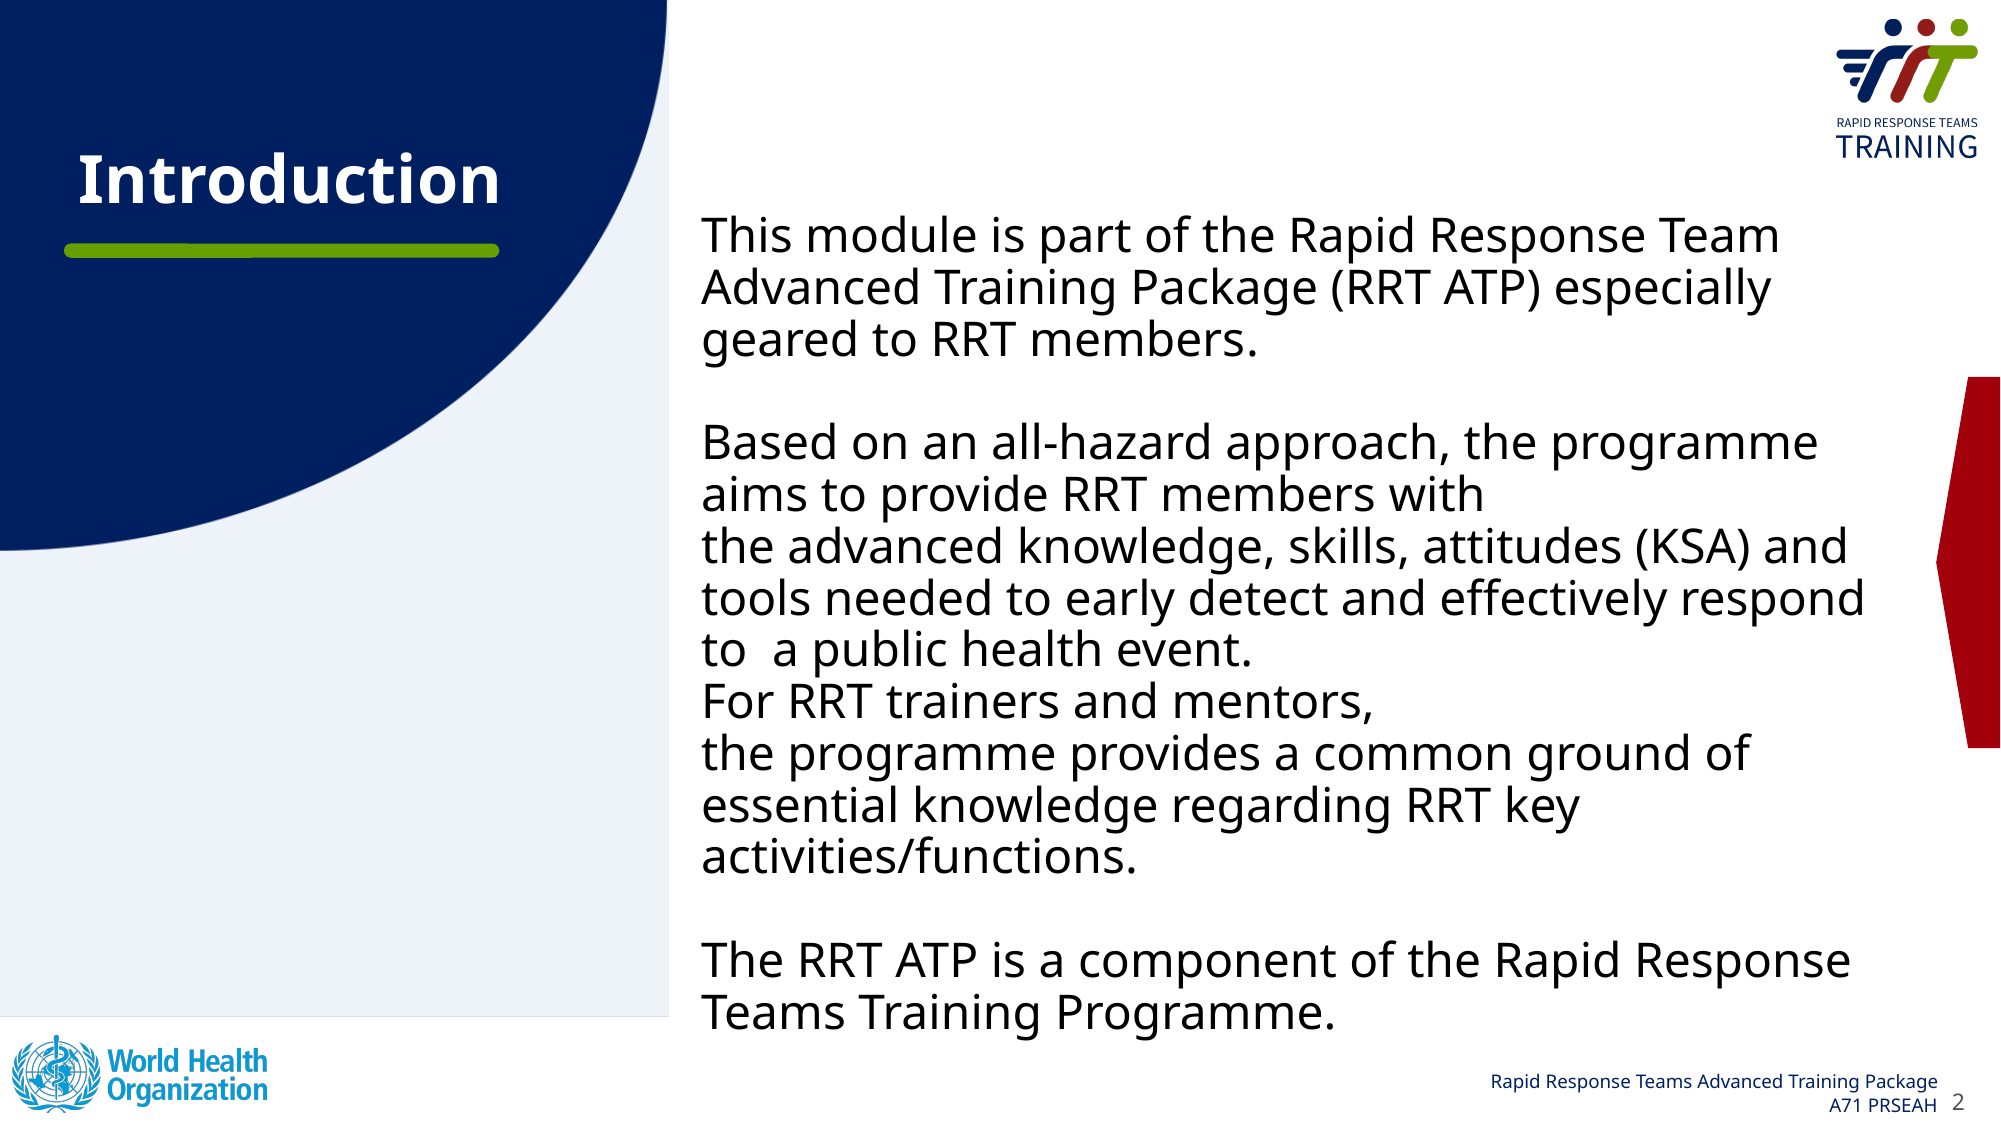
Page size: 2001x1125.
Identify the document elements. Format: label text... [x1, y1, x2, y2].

text_box Introduction [71, 138, 792, 245]
slide_number 2 [1882, 1049, 1916, 1092]
list This module is part of the Rapid Response Team Advanced Training Package (RRT ATP) especially geared to RRT members. Based on an all-hazard approach, the programme aims to provide RRT members with the advanced knowledge, skills, attitudes (KSA) and tools needed to early detect and effectively respond to a public health event. For RRT trainers and mentors, the programme provides a common ground of essential knowledge regarding RRT key activities/functions. The RRT ATP is a component of the Rapid Response Teams Training Programme. [700, 210, 1937, 1049]
picture [58, 1050, 64, 1058]
text_box [63, 243, 500, 258]
picture [1835, 19, 1978, 167]
picture [0, 0, 669, 1018]
picture [12, 1083, 48, 1113]
picture [12, 1035, 267, 1113]
